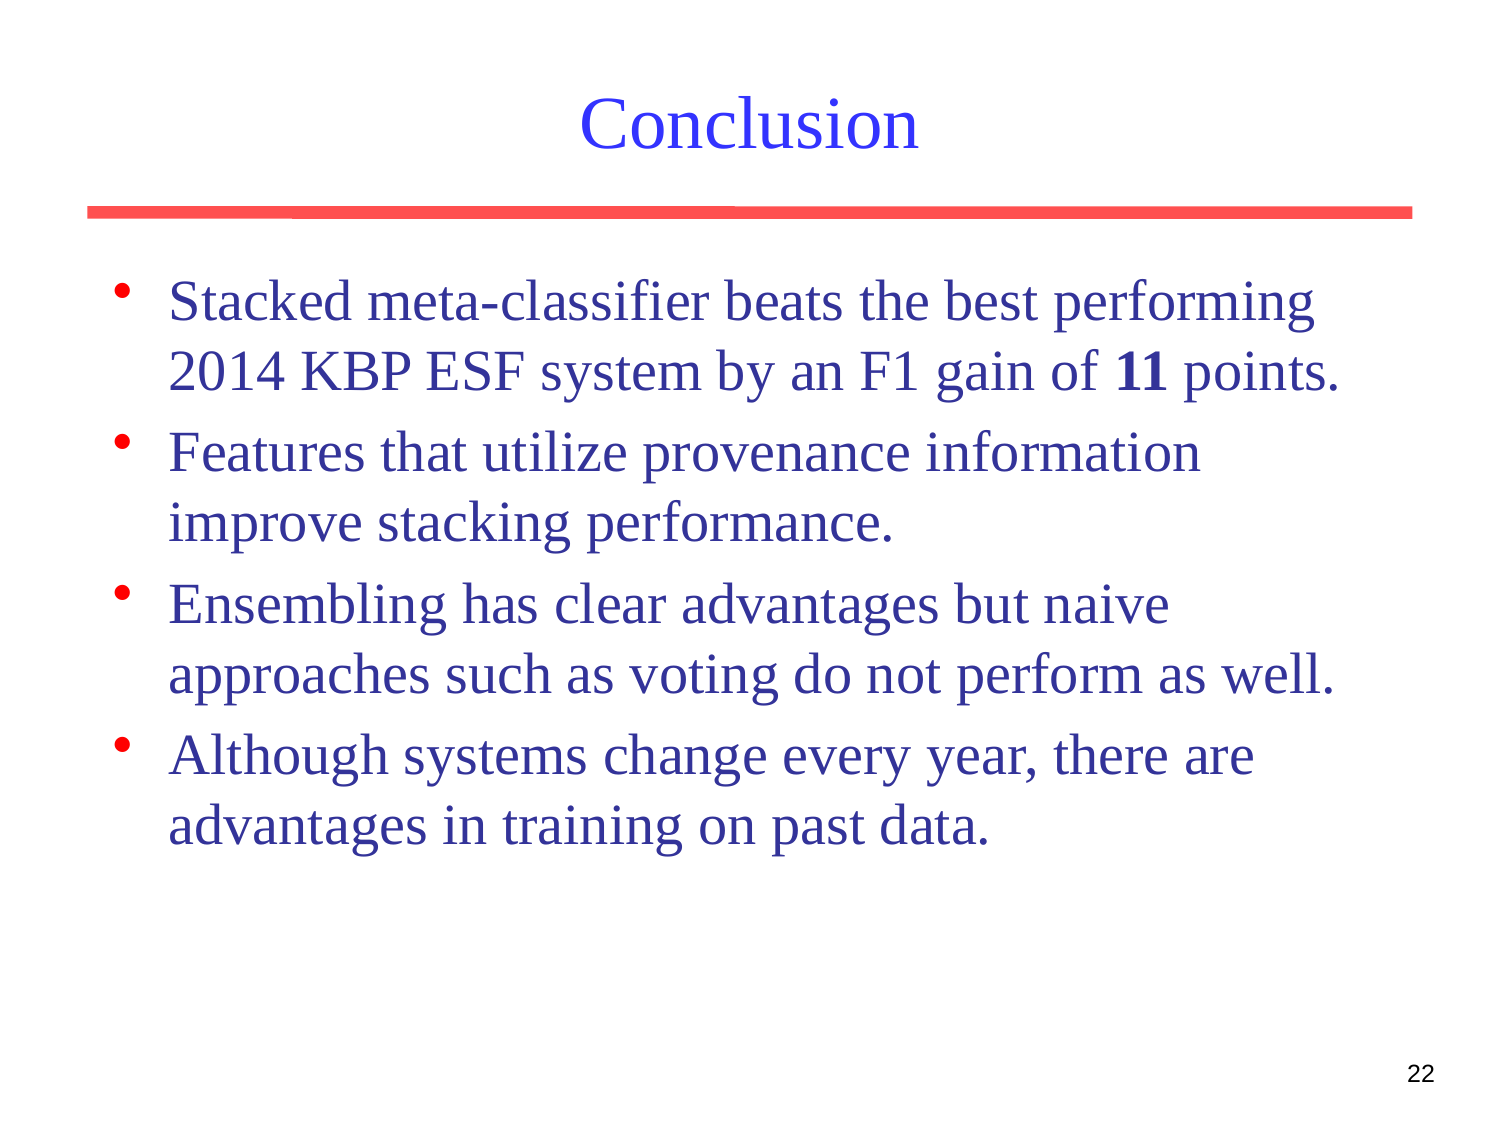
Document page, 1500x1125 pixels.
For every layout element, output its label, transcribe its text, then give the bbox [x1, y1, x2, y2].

list Stacked meta-classifier beats the best performing 2014 KBP ESF system by an F1 gain of 11 points. Features that utilize provenance information improve stacking performance. Ensembling has clear advantages but naive approaches such as voting do not perform as well. Although systems change every year, there are advantages in training on past data. [112, 261, 1388, 1032]
title Conclusion [112, 37, 1388, 201]
slide_number 22 [1137, 1049, 1451, 1125]
